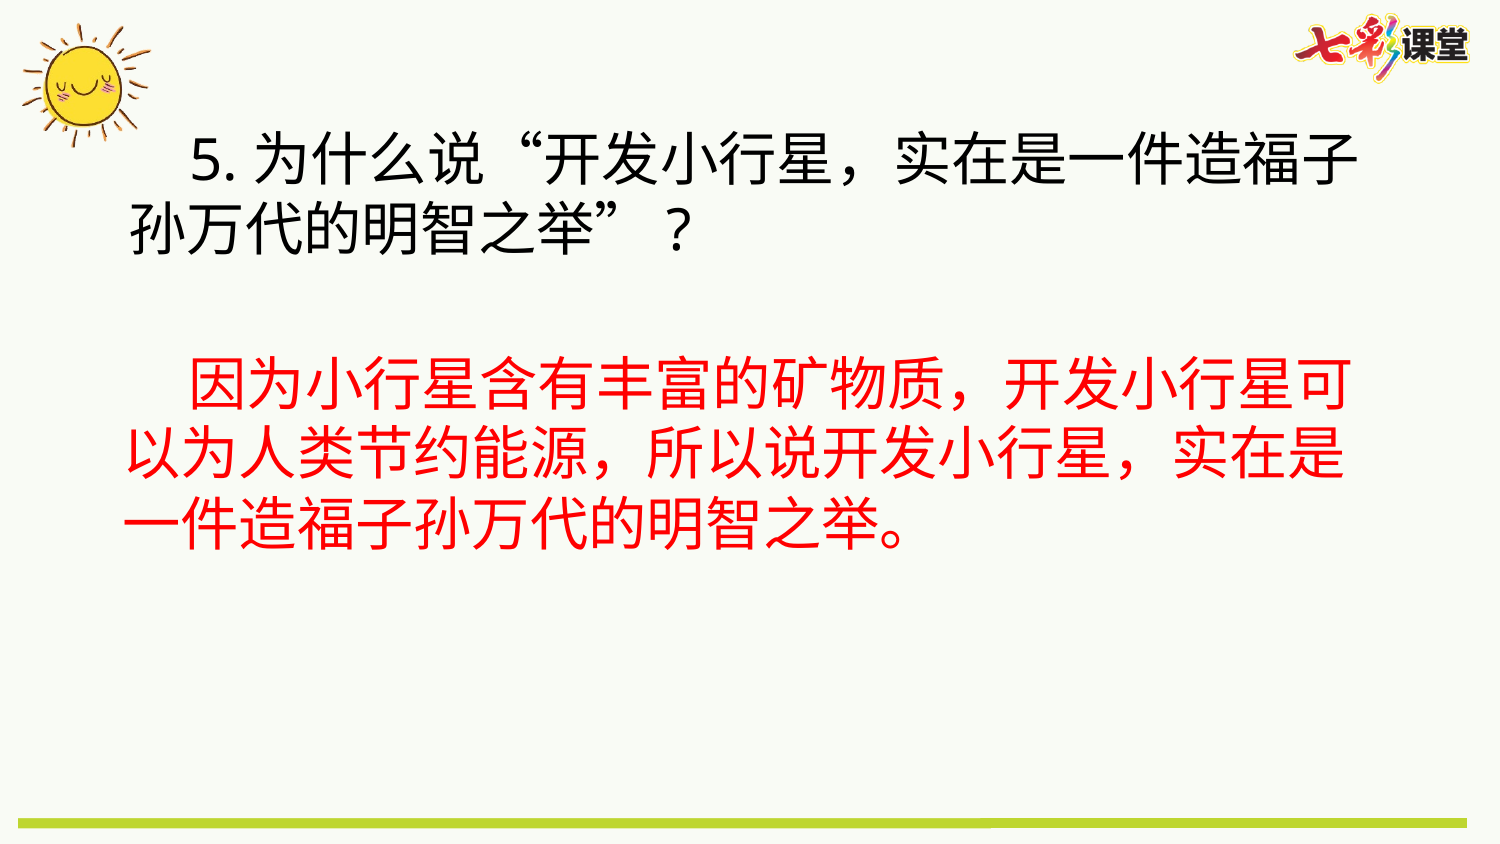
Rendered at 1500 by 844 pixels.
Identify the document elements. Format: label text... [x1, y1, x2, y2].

picture [0, 0, 173, 172]
text_box 因为小行星含有丰富的矿物质，开发小行星可以为人类节约能源，所以说开发小行星，实在是一件造福子孙万代的明智之举。 [107, 339, 1412, 564]
text_box 5.为什么说“开发小行星，实在是一件造福子孙万代的明智之举”? [113, 114, 1376, 270]
picture [18, 771, 1467, 844]
picture [1291, 9, 1472, 87]
